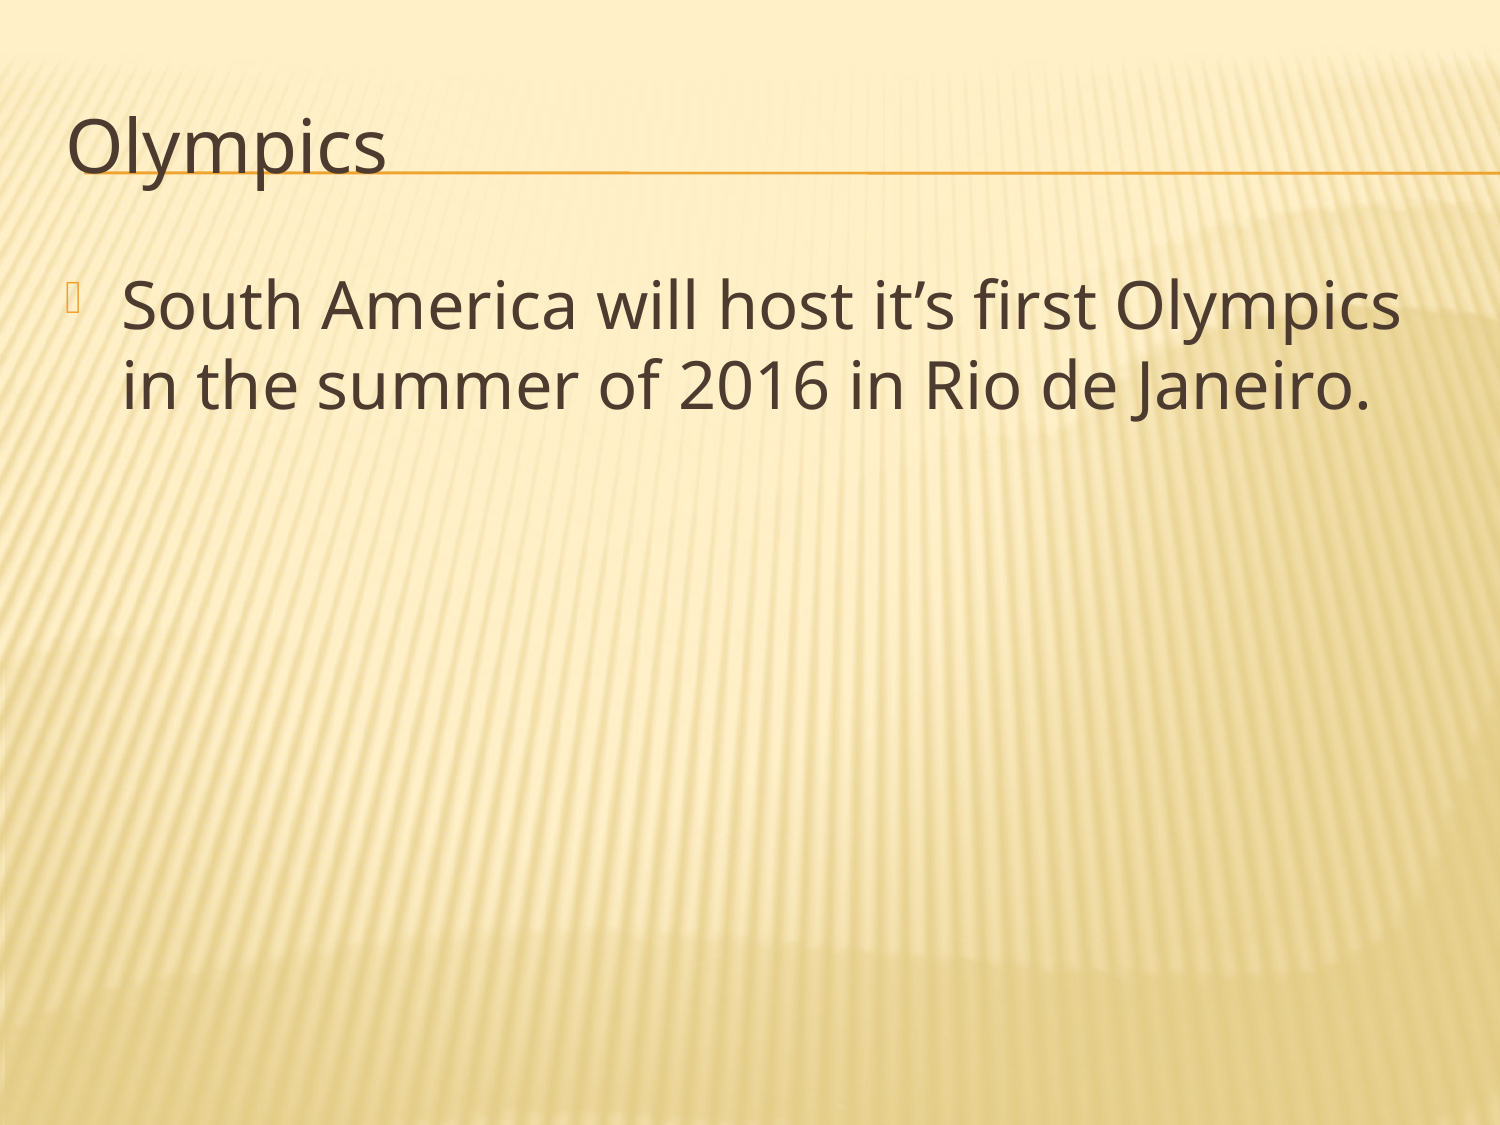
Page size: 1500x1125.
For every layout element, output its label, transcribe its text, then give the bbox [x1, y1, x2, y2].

list South America will host it’s first Olympics in the summer of 2016 in Rio de Janeiro. [49, 254, 1476, 998]
title Olympics [50, 75, 1475, 213]
